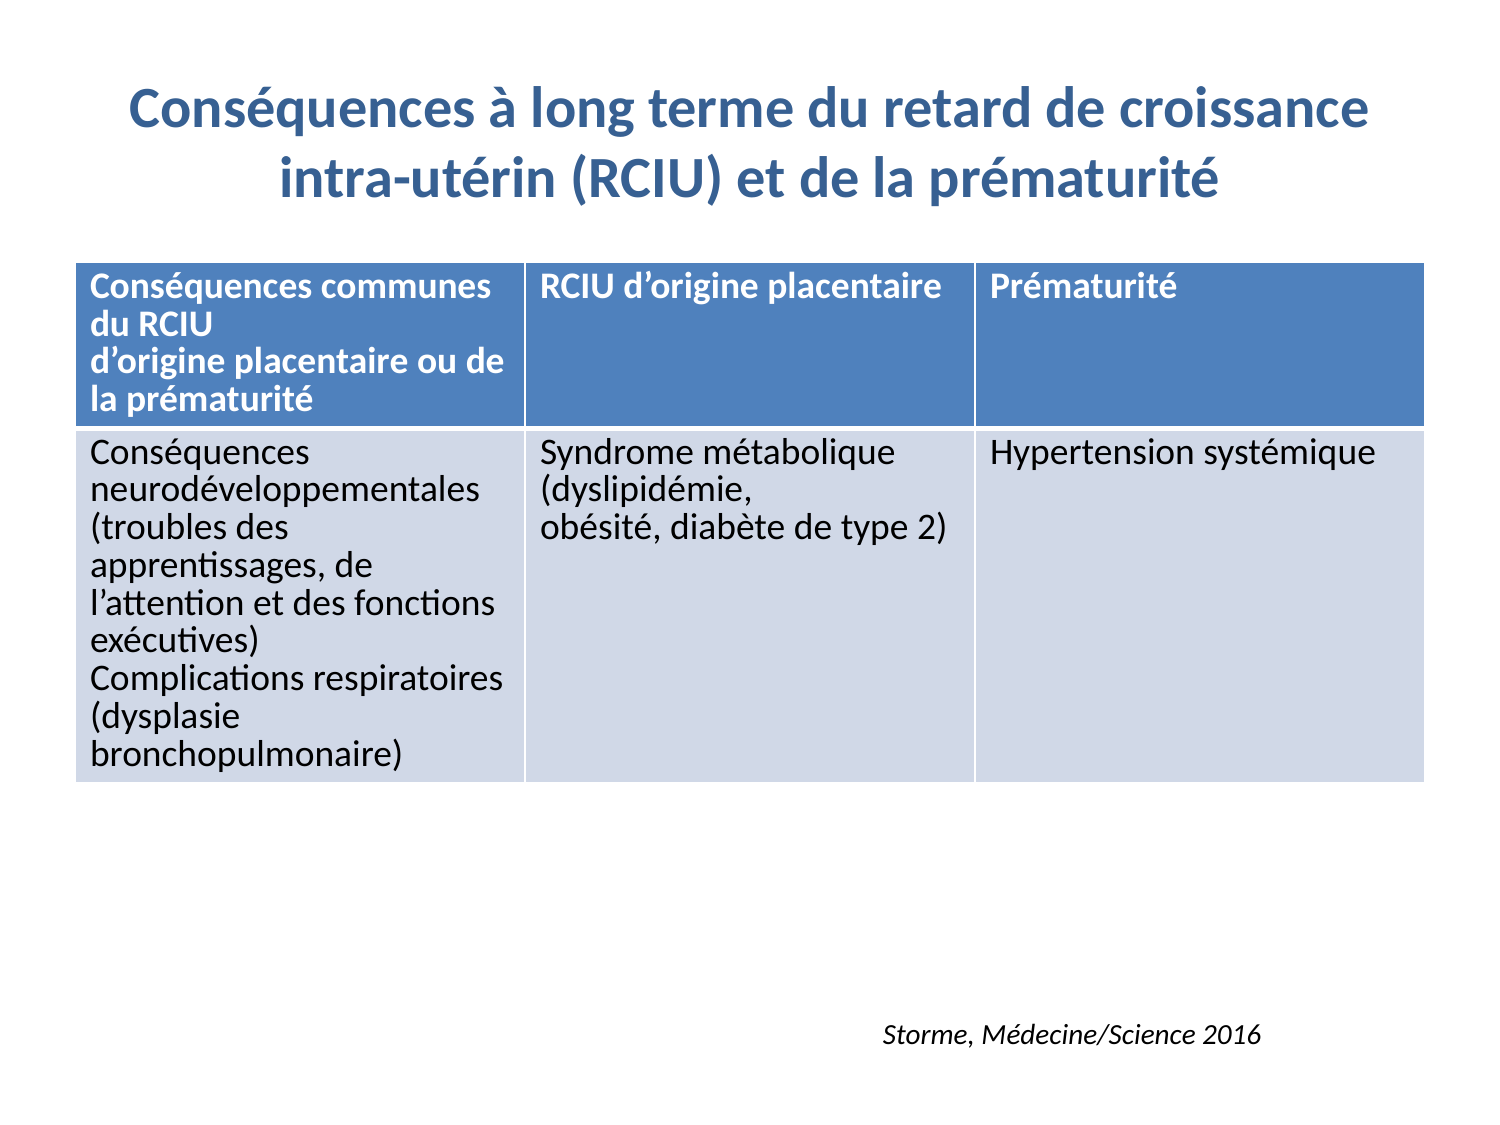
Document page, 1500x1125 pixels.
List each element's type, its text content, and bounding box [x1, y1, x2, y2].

table_header Prématurité [976, 263, 1424, 426]
text_box Storme, Médecine/Science 2016 [868, 1008, 1471, 1058]
table_header Conséquences communes du RCIU d’origine placentaire ou de la prématurité [76, 263, 524, 426]
table_cell Hypertension systémique [976, 431, 1424, 782]
table_header RCIU d’origine placentaire [526, 263, 974, 426]
table_cell Conséquences neurodéveloppementales (troubles des apprentissages, de l’attention et des fonctions exécutives) Complications respiratoires (dysplasie bronchopulmonaire) [76, 431, 524, 782]
table_cell Syndrome métabolique (dyslipidémie, obésité, diabète de type 2) [526, 431, 974, 782]
title Conséquences à long terme du retard de croissance intra-utérin (RCIU) et de la prématurité [75, 45, 1425, 233]
